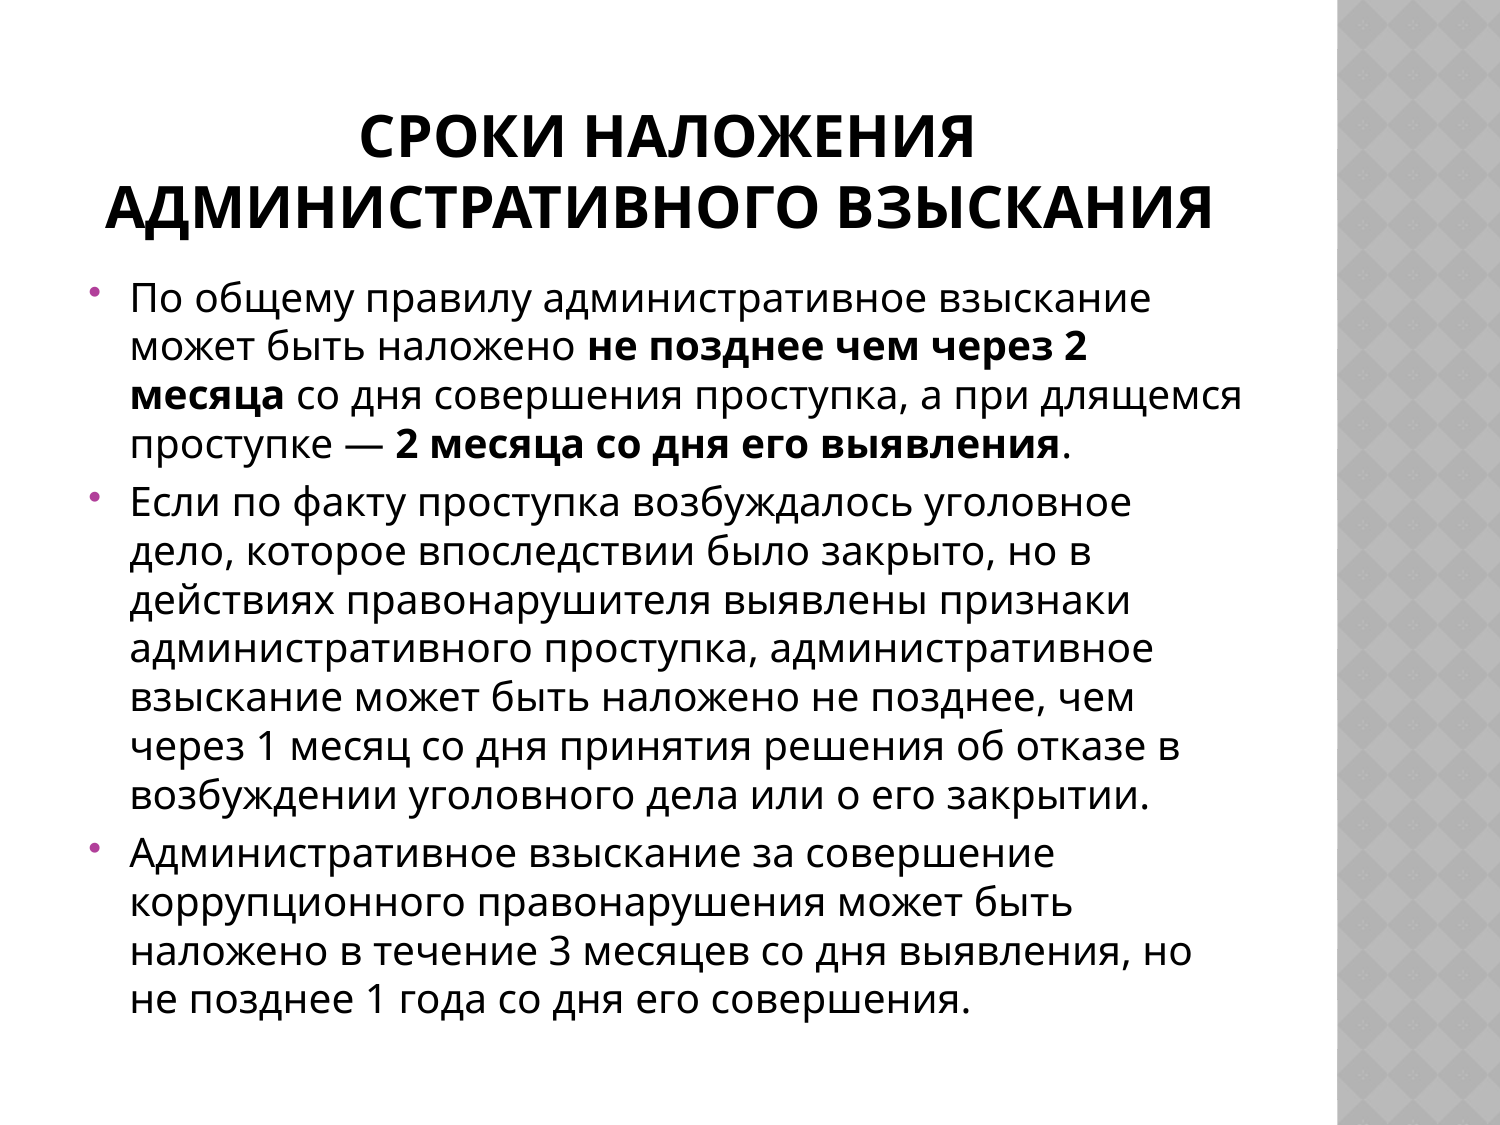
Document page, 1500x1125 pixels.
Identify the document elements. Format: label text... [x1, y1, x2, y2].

list По общему правилу административное взыскание может быть наложено не позднее чем через 2 месяца со дня совершения проступка, а при длящемся проступке — 2 месяца со дня его выявления. Если по факту проступка возбуждалось уголовное дело, которое впоследствии было закрыто, но в действиях правонарушителя выявлены признаки административного проступка, административное взыскание может быть наложено не позднее, чем через 1 месяц со дня принятия решения об отказе в возбуждении уголовного дела или о его закрытии. Административное взыскание за совершение коррупционного правонарушения может быть наложено в течение 3 месяцев со дня выявления, но не позднее 1 года со дня его совершения. [75, 264, 1263, 1059]
title Сроки наложения административного взыскания [75, 52, 1263, 240]
